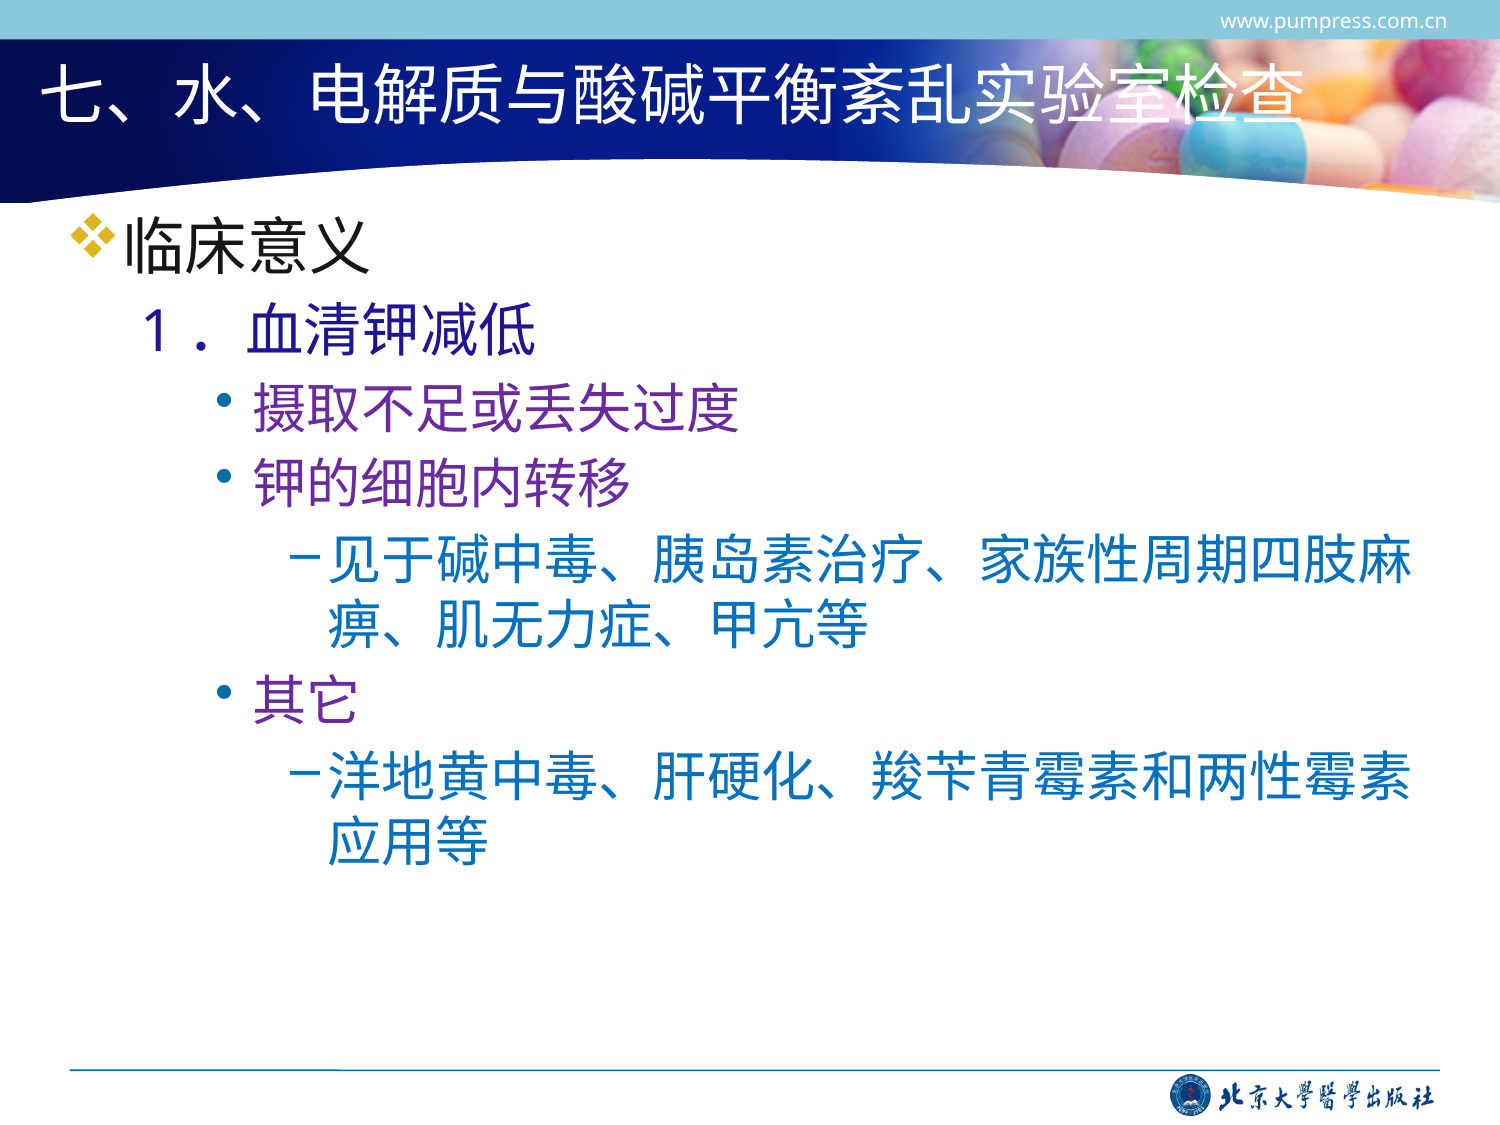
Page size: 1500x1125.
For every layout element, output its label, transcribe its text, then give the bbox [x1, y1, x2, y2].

picture [1170, 1074, 1436, 1118]
picture [0, 40, 1500, 203]
title 七、水、电解质与酸碱平衡紊乱实验室检查 [23, 46, 1349, 140]
list 临床意义 1．血清钾减低 摄取不足或丢失过度 钾的细胞内转移 见于碱中毒、胰岛素治疗、家族性周期四肢麻痹、肌无力症、甲亢等 其它 洋地黄中毒、肝硬化、羧苄青霉素和两性霉素应用等 [49, 198, 1463, 1026]
slide_number www.pumpress.com.cn [1024, 0, 1463, 38]
